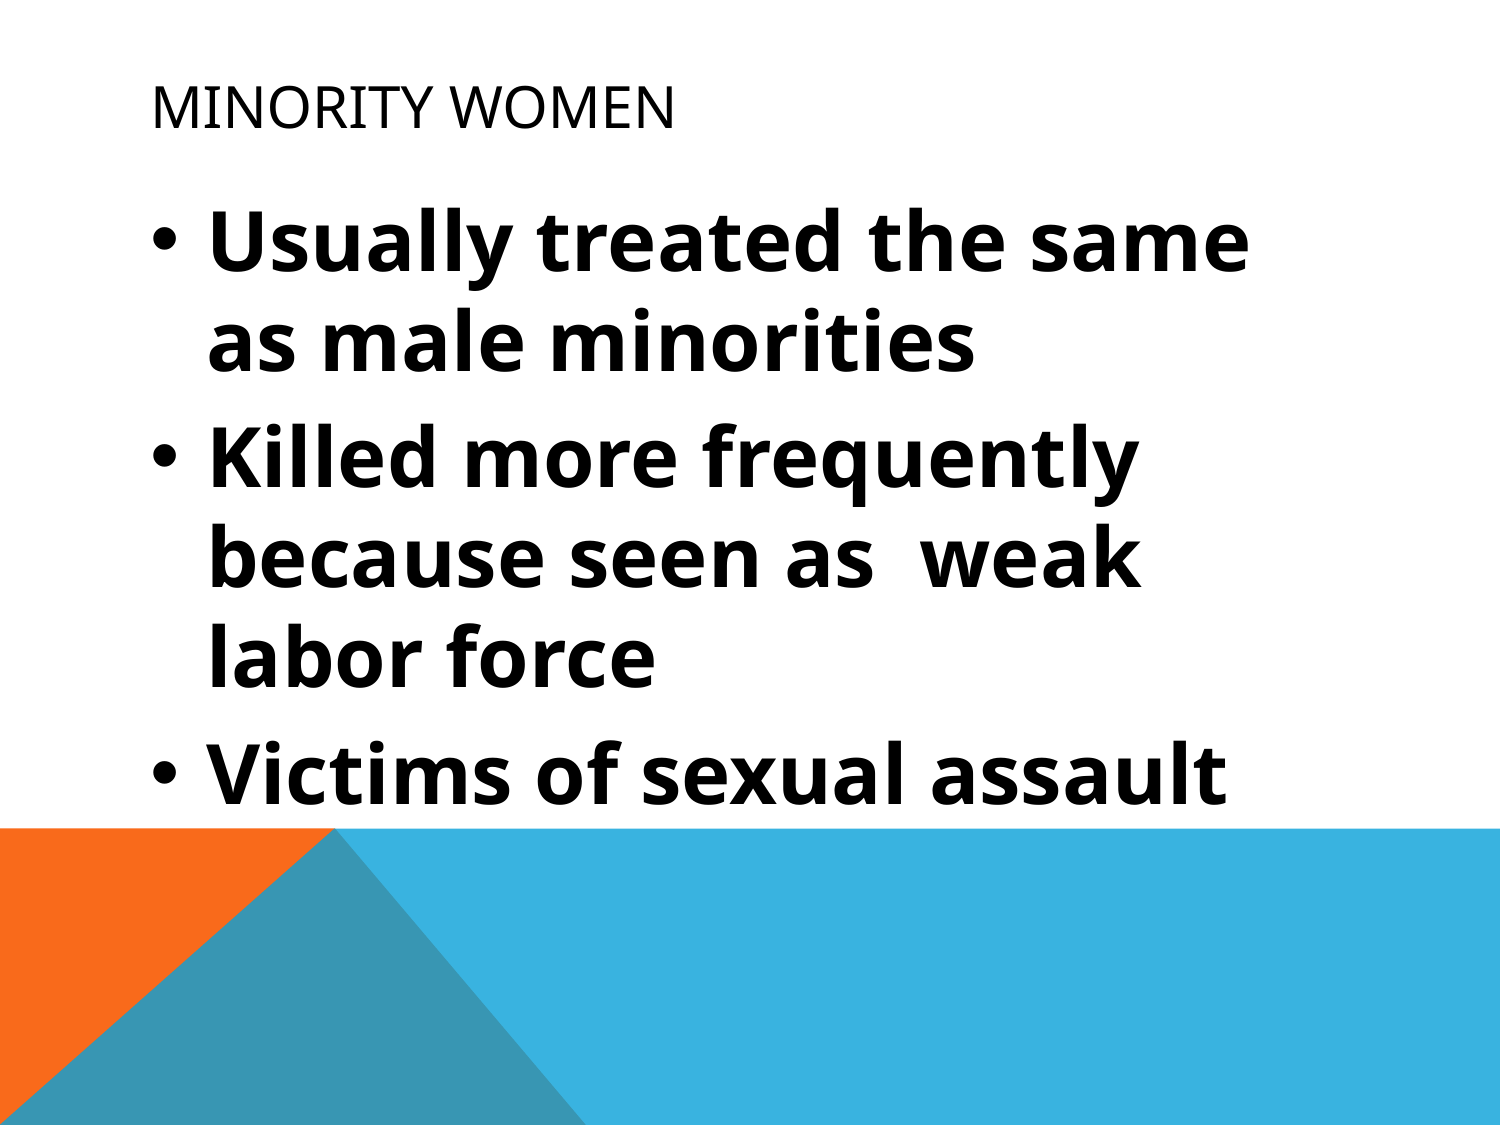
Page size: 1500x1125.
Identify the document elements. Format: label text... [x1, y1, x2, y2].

title Minority Women [135, 60, 1369, 150]
list Usually treated the same as male minorities Killed more frequently because seen as weak labor force Victims of sexual assault [135, 180, 1369, 768]
